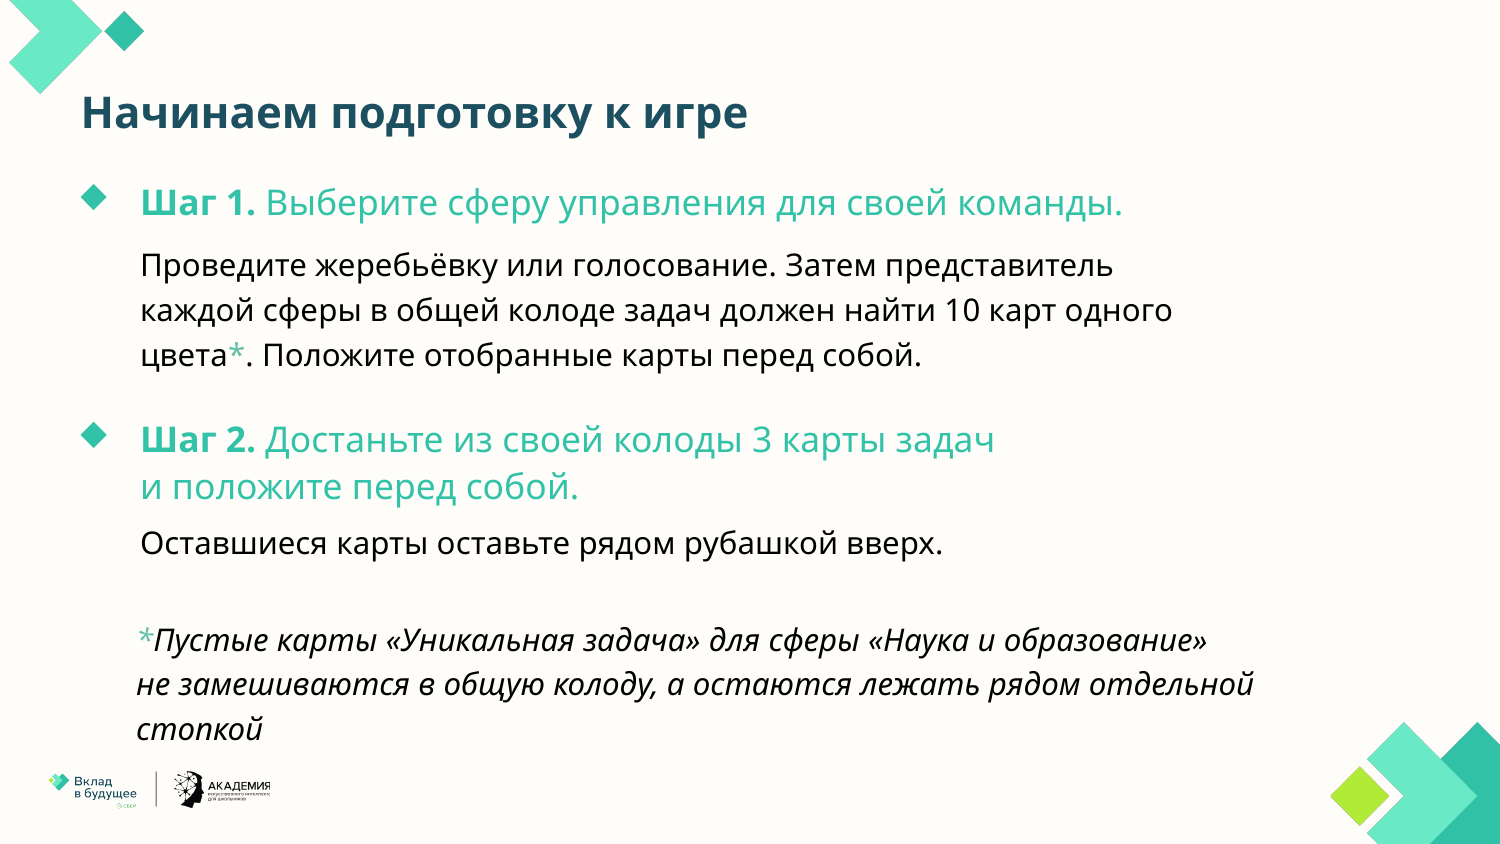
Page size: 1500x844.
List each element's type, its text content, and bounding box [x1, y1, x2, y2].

picture [1330, 722, 1500, 844]
text_box Начинаем подготовку к игре [73, 71, 1265, 145]
text_box Шаг 2. Достаньте из своей колоды 3 карты задач и положите перед собой. Оставшиеся карты оставьте рядом рубашкой вверх. [132, 405, 1019, 568]
picture [31, 756, 270, 826]
text_box Шаг 1. Выберите сферу управления для своей команды. [132, 168, 1135, 230]
text_box [80, 421, 107, 448]
picture [9, 0, 144, 94]
text_box *Пустые карты «Уникальная задача» для сферы «Наука и образование» не замешиваются в общую колоду, а остаются лежать рядом отдельной стопкой [129, 606, 1370, 754]
text_box Проведите жеребьёвку или голосование. Затем представитель каждой сферы в общей колоде задач должен найти 10 карт одного цвета*. Положите отобранные карты перед собой. [132, 230, 1185, 381]
text_box [80, 183, 107, 211]
